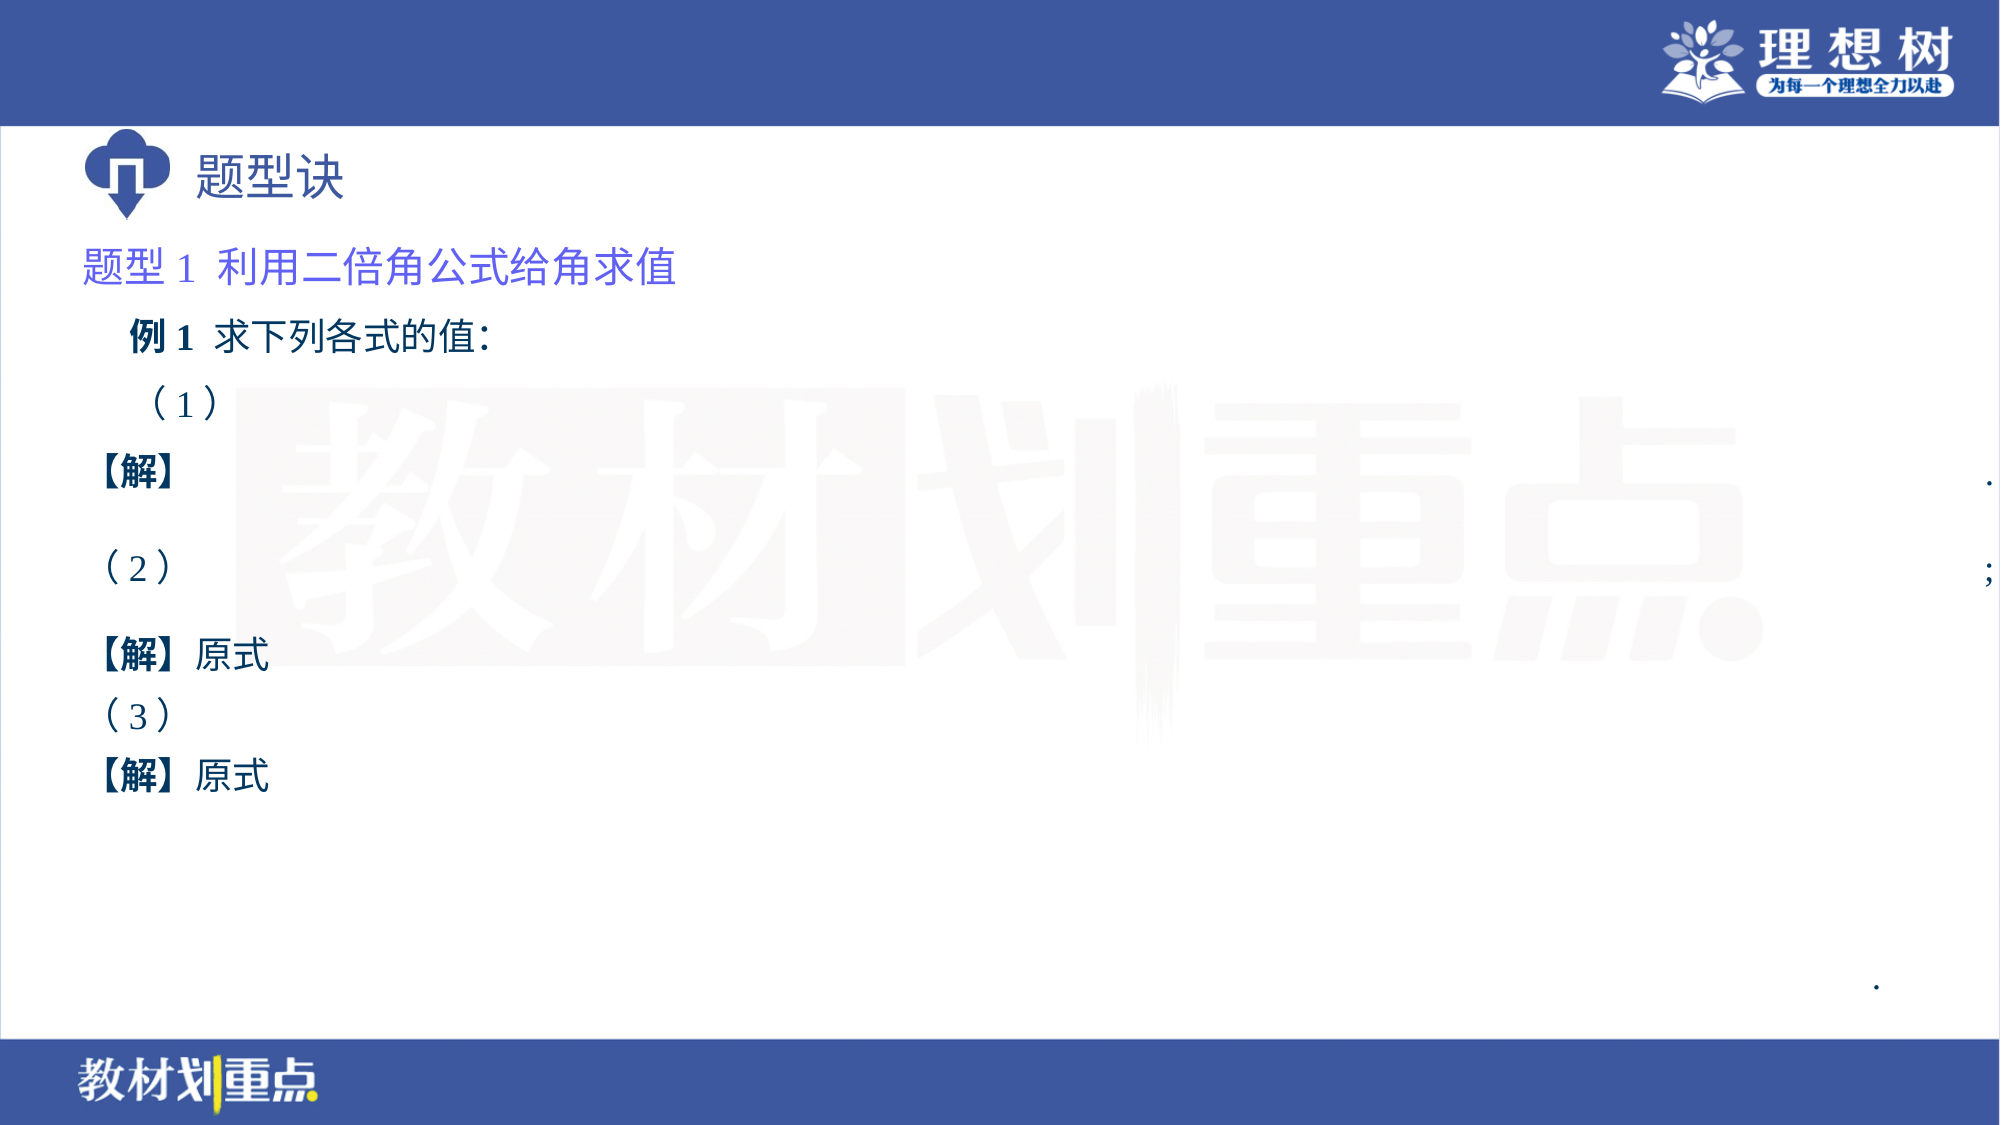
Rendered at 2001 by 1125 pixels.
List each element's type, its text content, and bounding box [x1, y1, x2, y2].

text_box 题型诀 [194, 132, 491, 219]
text_box 例1 求下列各式的值： [82, 291, 1817, 351]
picture [0, 0, 2000, 1125]
text_box 题型1 利用二倍角公式给角求值 [82, 220, 1817, 291]
